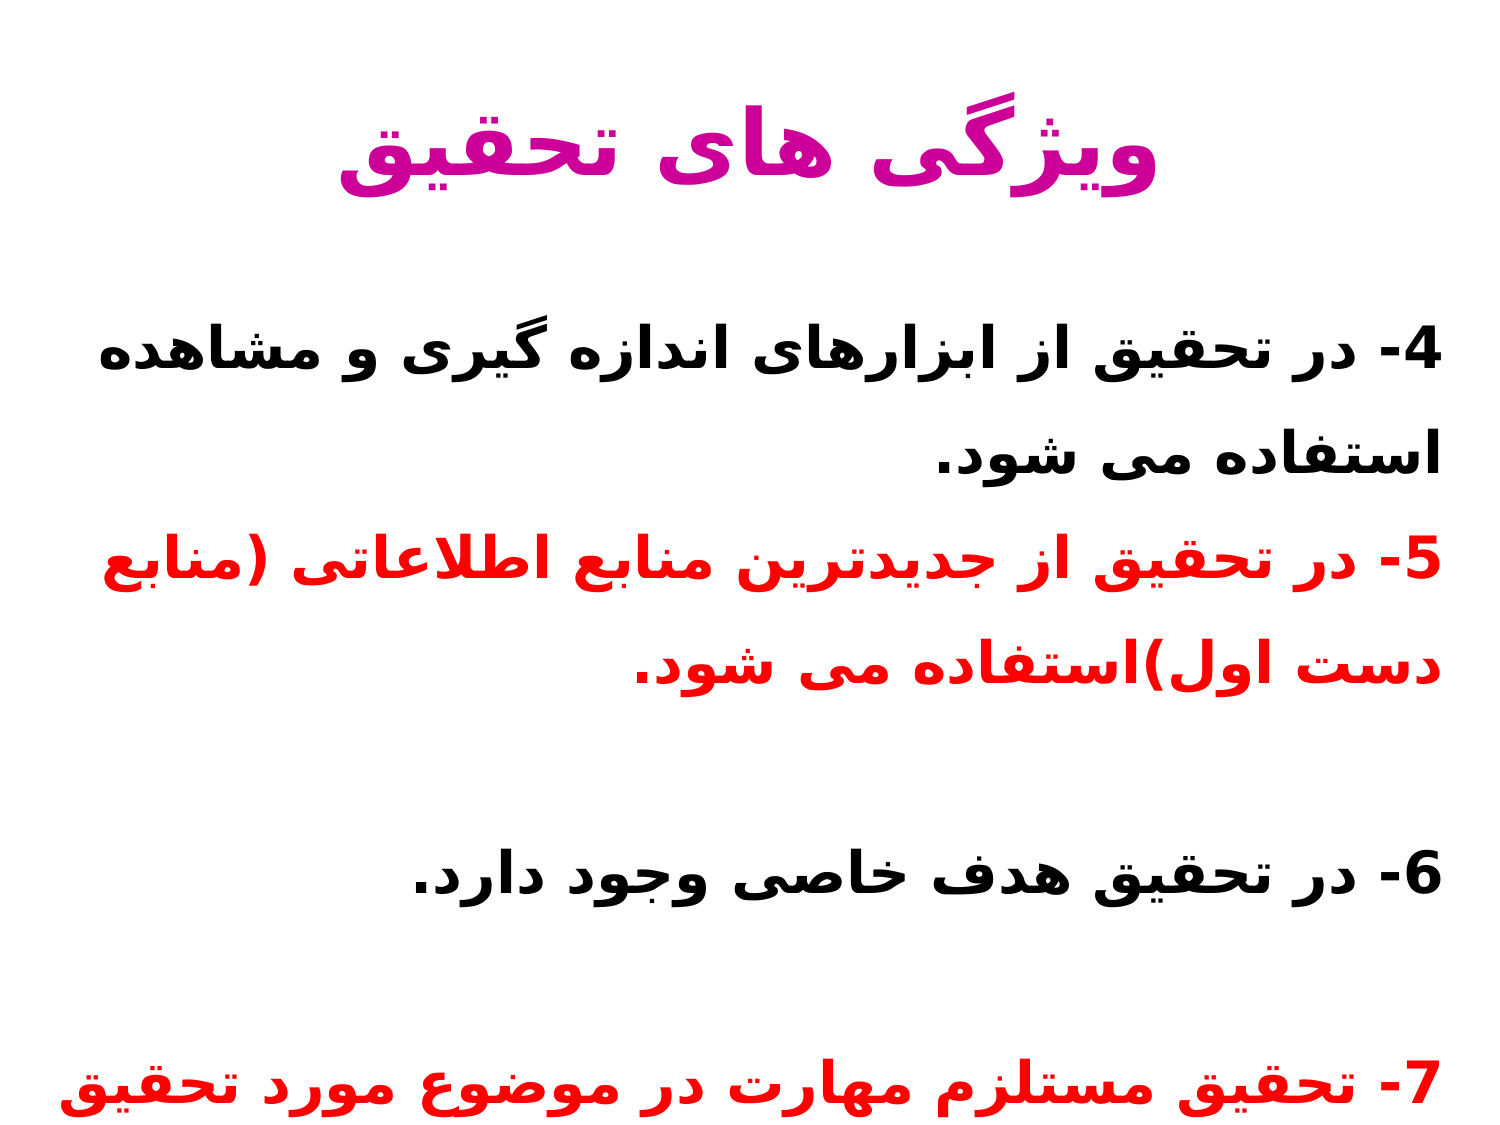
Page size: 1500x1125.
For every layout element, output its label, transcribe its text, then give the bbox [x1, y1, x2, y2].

title ویژگی های تحقیق [75, 45, 1425, 233]
text_box 4- در تحقیق از ابزارهای اندازه گیری و مشاهده استفاده می شود. 5- در تحقیق از جدیدترین منابع اطلاعاتی (منابع دست اول)استفاده می شود. 6- در تحقیق هدف خاصی وجود دارد. 7- تحقیق مستلزم مهارت در موضوع مورد تحقیق است. [0, 268, 1459, 1125]
